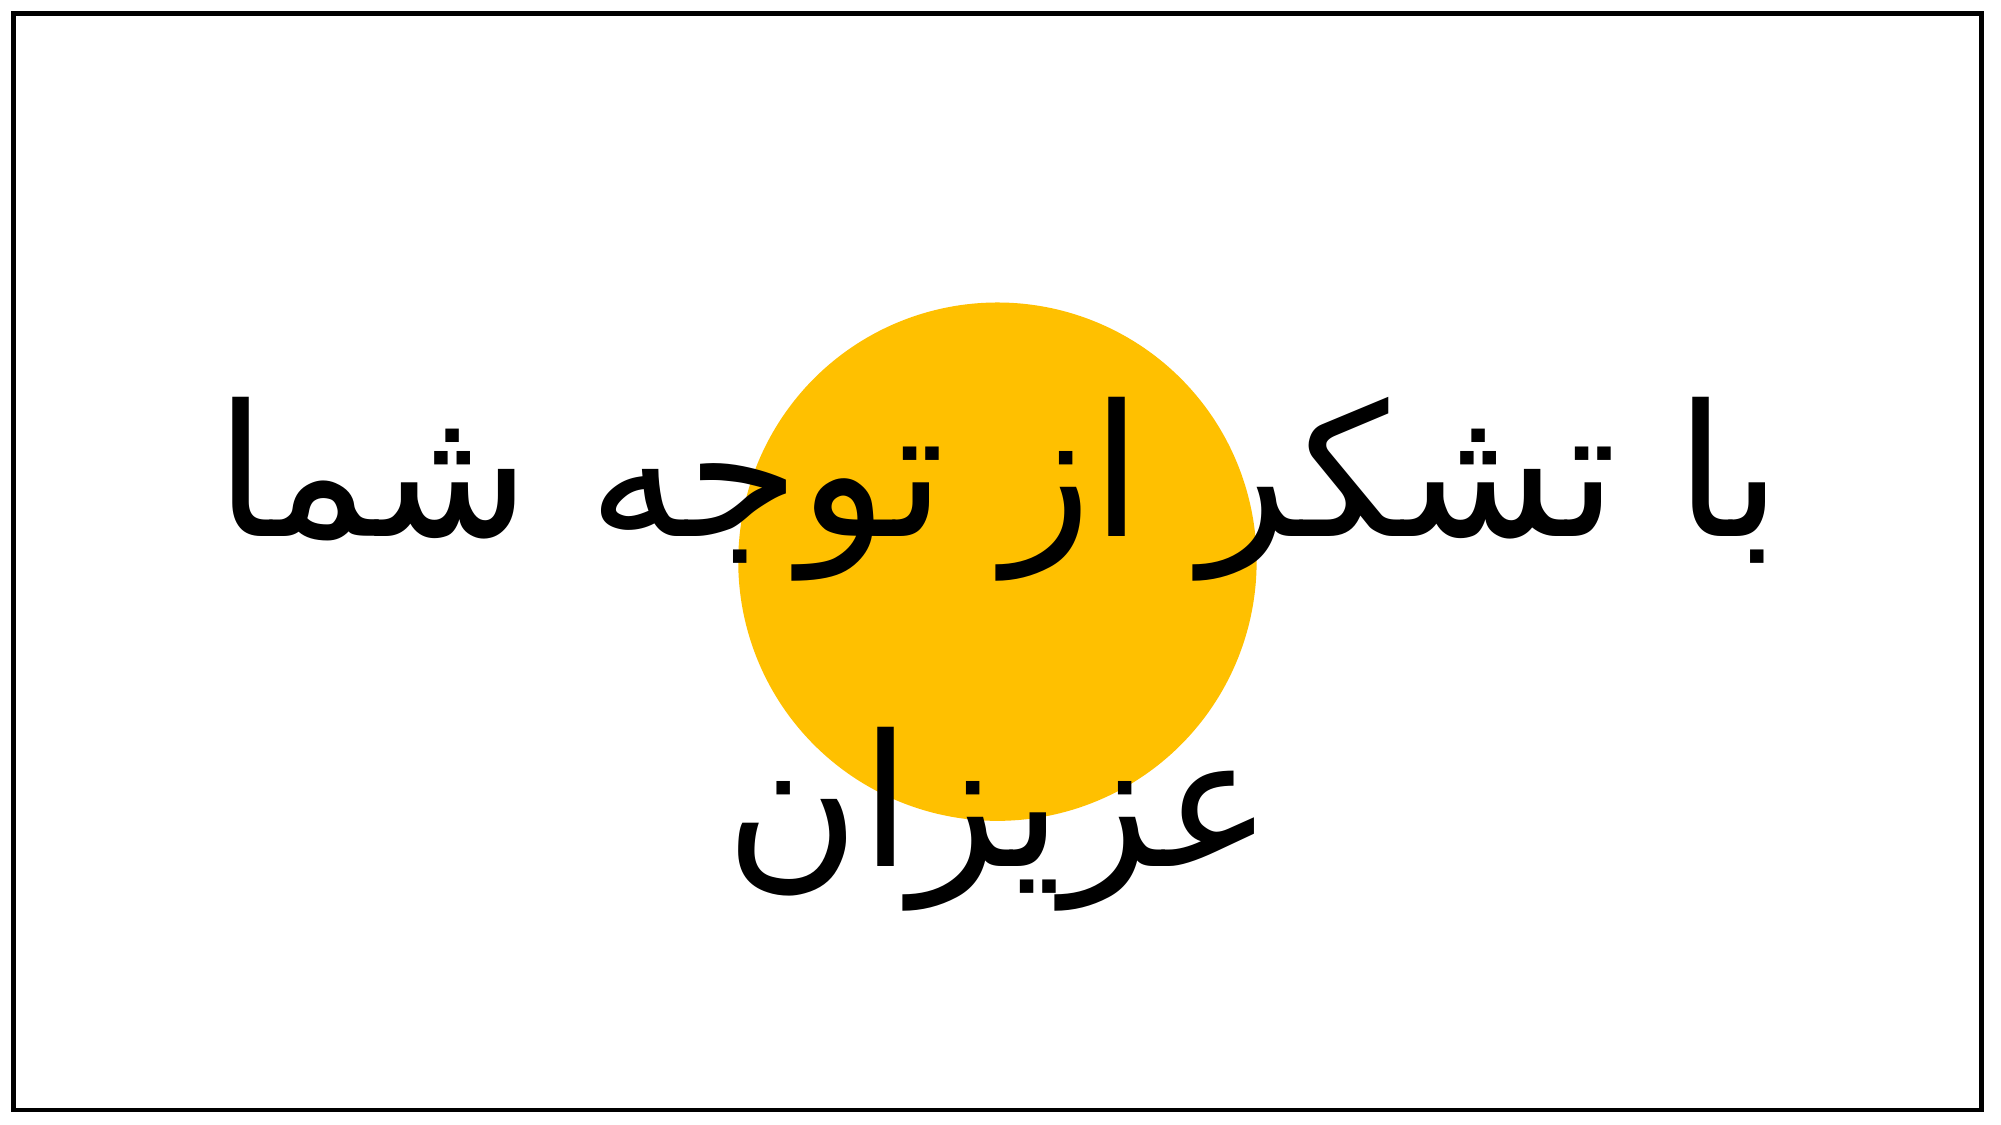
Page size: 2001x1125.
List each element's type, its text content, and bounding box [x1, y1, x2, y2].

text_box با تشکر از توجه شما عزیزان [154, 235, 1846, 910]
